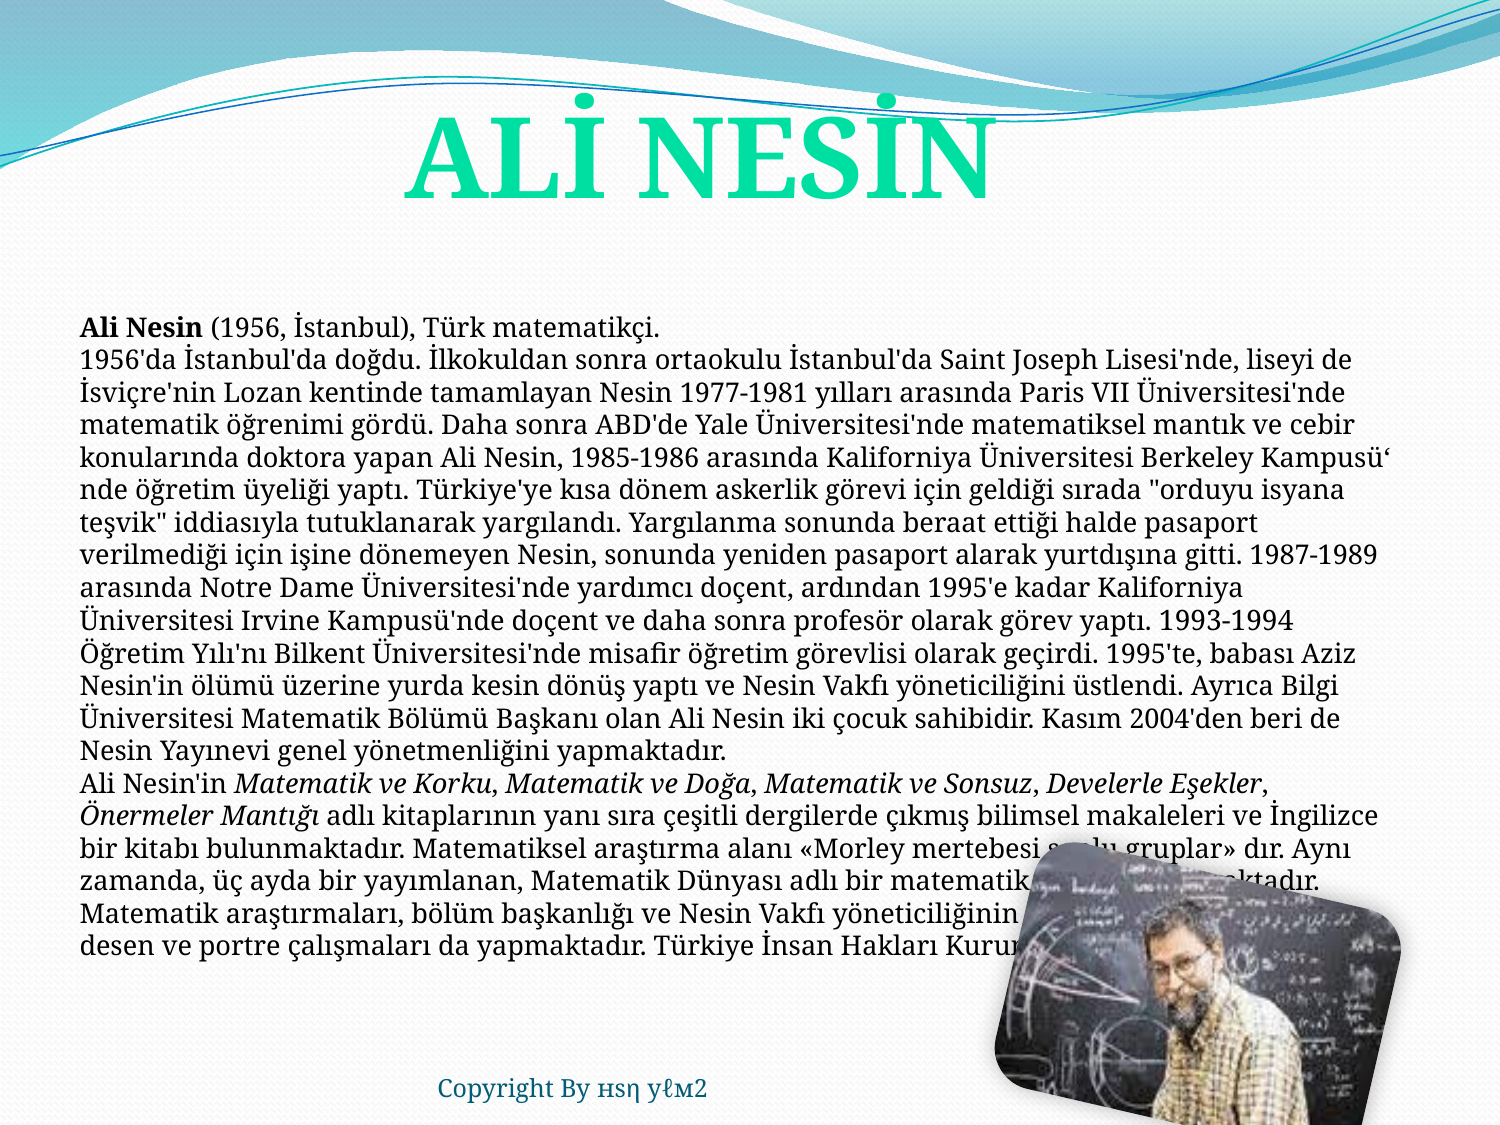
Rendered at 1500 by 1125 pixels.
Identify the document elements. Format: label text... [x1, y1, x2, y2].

text_box ALİ NESin [389, 78, 1014, 229]
picture [1391, 922, 1401, 998]
picture [1009, 842, 1386, 1125]
list Ali Nesin (1956, İstanbul), Türk matematikçi. 1956'da İstanbul'da doğdu. İlkokuldan sonra ortaokulu İstanbul'da Saint Joseph Lisesi'nde, liseyi de İsviçre'nin Lozan kentinde tamamlayan Nesin 1977-1981 yılları arasında Paris VII Üniversitesi'nde matematik öğrenimi gördü. Daha sonra ABD'de Yale Üniversitesi'nde matematiksel mantık ve cebir konularında doktora yapan Ali Nesin, 1985-1986 arasında Kaliforniya Üniversitesi Berkeley Kampusü‘ nde öğretim üyeliği yaptı. Türkiye'ye kısa dönem askerlik görevi için geldiği sırada "orduyu isyana teşvik" iddiasıyla tutuklanarak yargılandı. Yargılanma sonunda beraat ettiği halde pasaport verilmediği için işine dönemeyen Nesin, sonunda yeniden pasaport alarak yurtdışına gitti. 1987-1989 arasında Notre Dame Üniversitesi'nde yardımcı doçent, ardından 1995'e kadar Kaliforniya Üniversitesi Irvine Kampusü'nde doçent ve daha sonra profesör olarak görev yaptı. 1993-1994 Öğretim Yılı'nı Bilkent Üniversitesi'nde misafir öğretim görevlisi olarak geçirdi. 1995'te, babası Aziz Nesin'in ölümü üzerine yurda kesin dönüş yaptı ve Nesin Vakfı yöneticiliğini üstlendi. Ayrıca Bilgi Üniversitesi Matematik Bölümü Başkanı olan Ali Nesin iki çocuk sahibidir. Kasım 2004'den beri de Nesin Yayınevi genel yönetmenliğini yapmaktadır. Ali Nesin'in Matematik ve Korku, Matematik ve Doğa, Matematik ve Sonsuz, Develerle Eşekler, Önermeler Mantığı adlı kitaplarının yanı sıra çeşitli dergilerde çıkmış bilimsel makaleleri ve İngilizce bir kitabı bulunmaktadır. Matematiksel araştırma alanı «Morley mertebesi sonlu gruplar» dır. Aynı zamanda, üç ayda bir yayımlanan, Matematik Dünyası adlı bir matematik dergisi çıkarmaktadır. Matematik araştırmaları, bölüm başkanlığı ve Nesin Vakfı yöneticiliğinin yanı sıra yağlıboya resim, desen ve portre çalışmaları da yapmaktadır. Türkiye İnsan Hakları Kurumu (TİHAK) kurucu üyesidir [64, 302, 1415, 1023]
footer Copyright By нѕη уℓм2 [437, 1042, 988, 1103]
picture [994, 1002, 1004, 1075]
